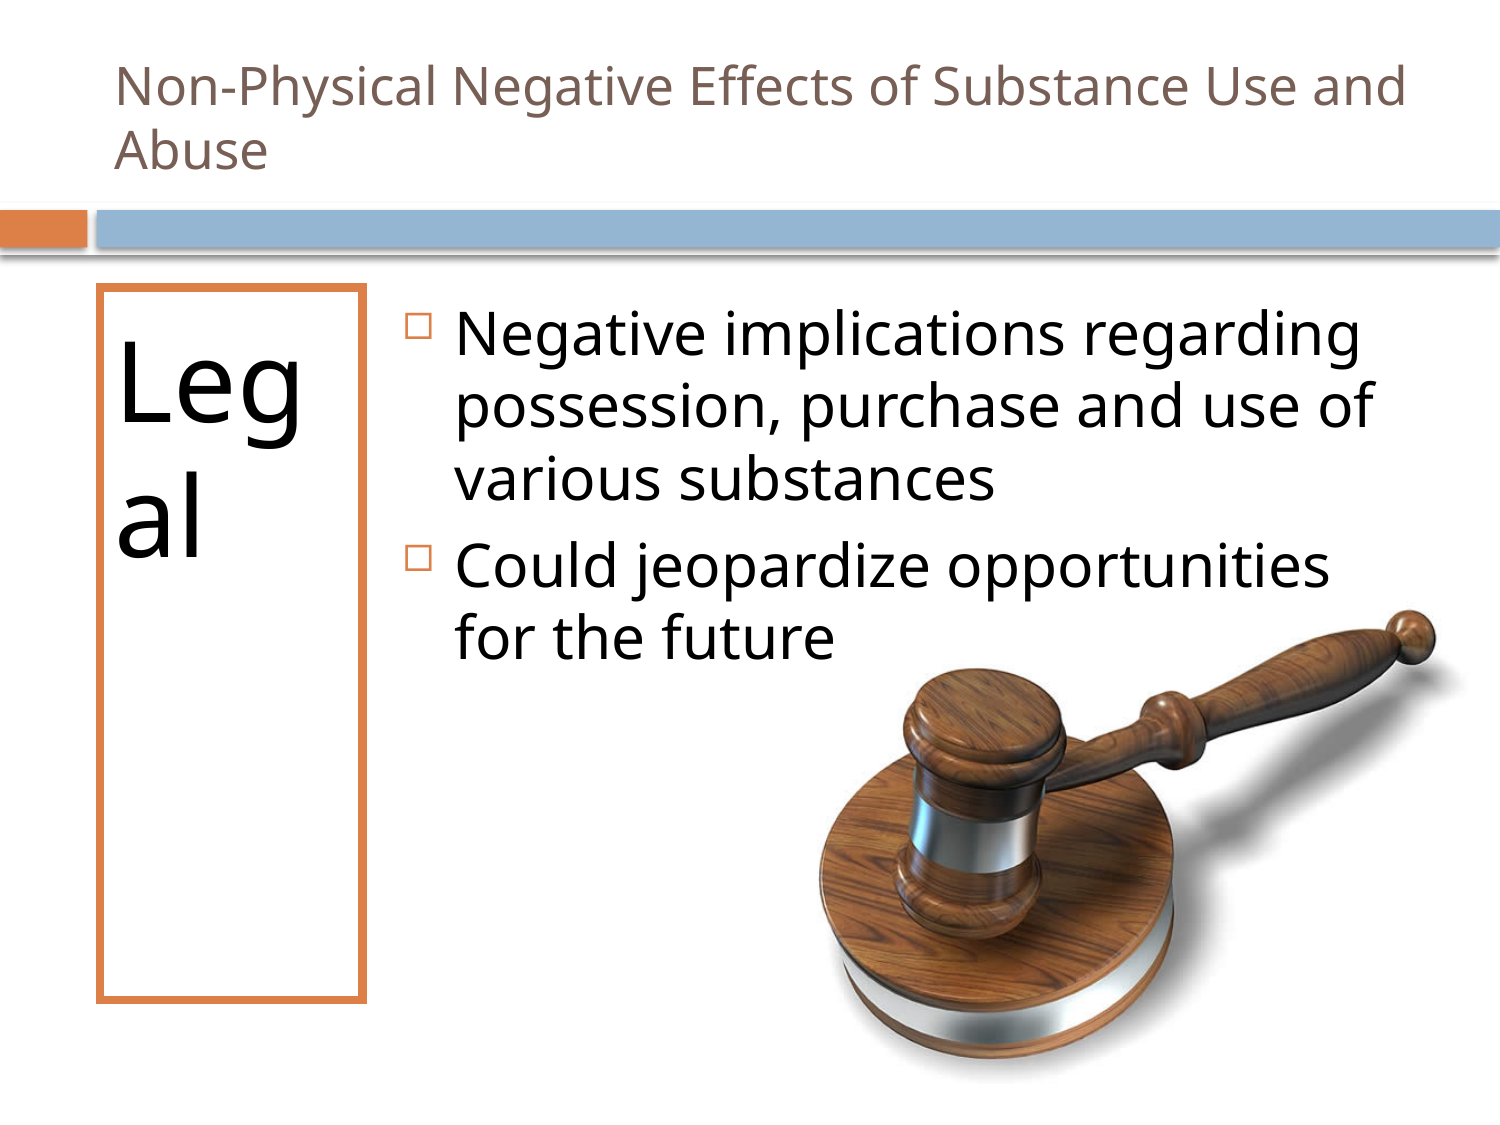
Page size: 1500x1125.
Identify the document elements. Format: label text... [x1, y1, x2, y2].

list Legal [96, 283, 367, 1004]
picture [719, 539, 1500, 1125]
list Negative implications regarding possession, purchase and use of various substances Could jeopardize opportunities for the future [387, 287, 1438, 1013]
title Non-Physical Negative Effects of Substance Use and Abuse [99, 44, 1425, 188]
